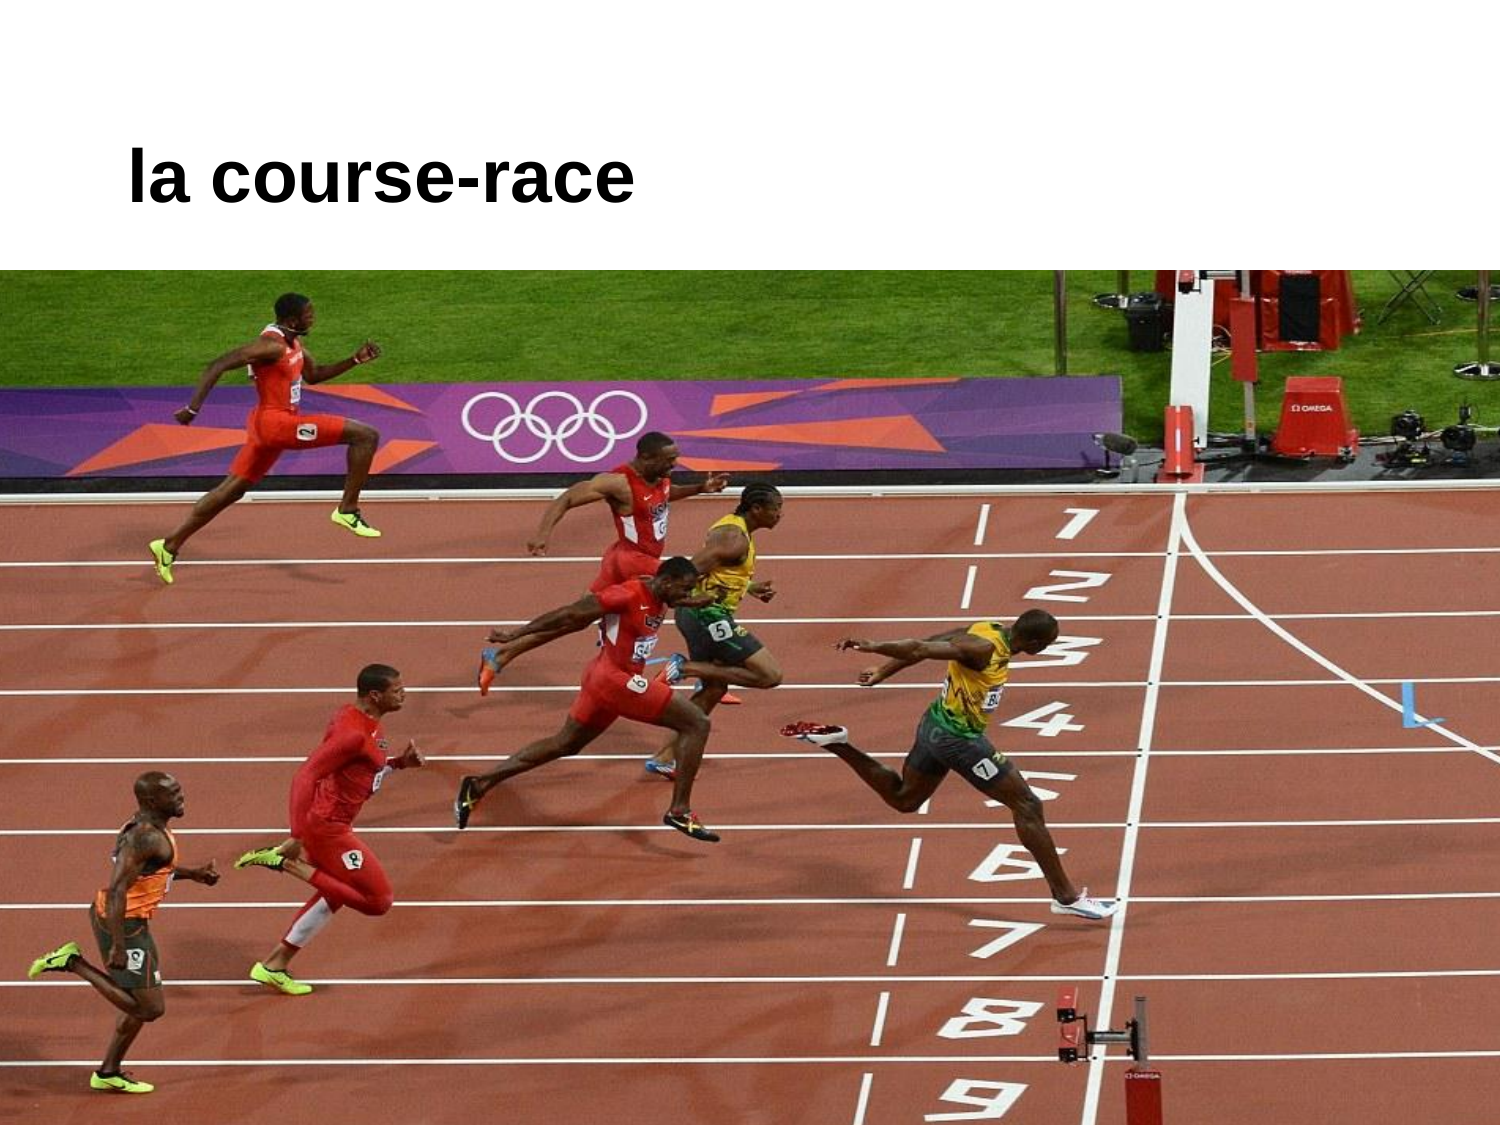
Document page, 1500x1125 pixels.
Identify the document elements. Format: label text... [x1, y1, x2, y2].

title la course-race [75, 14, 1425, 233]
text_box [0, 270, 1500, 1125]
